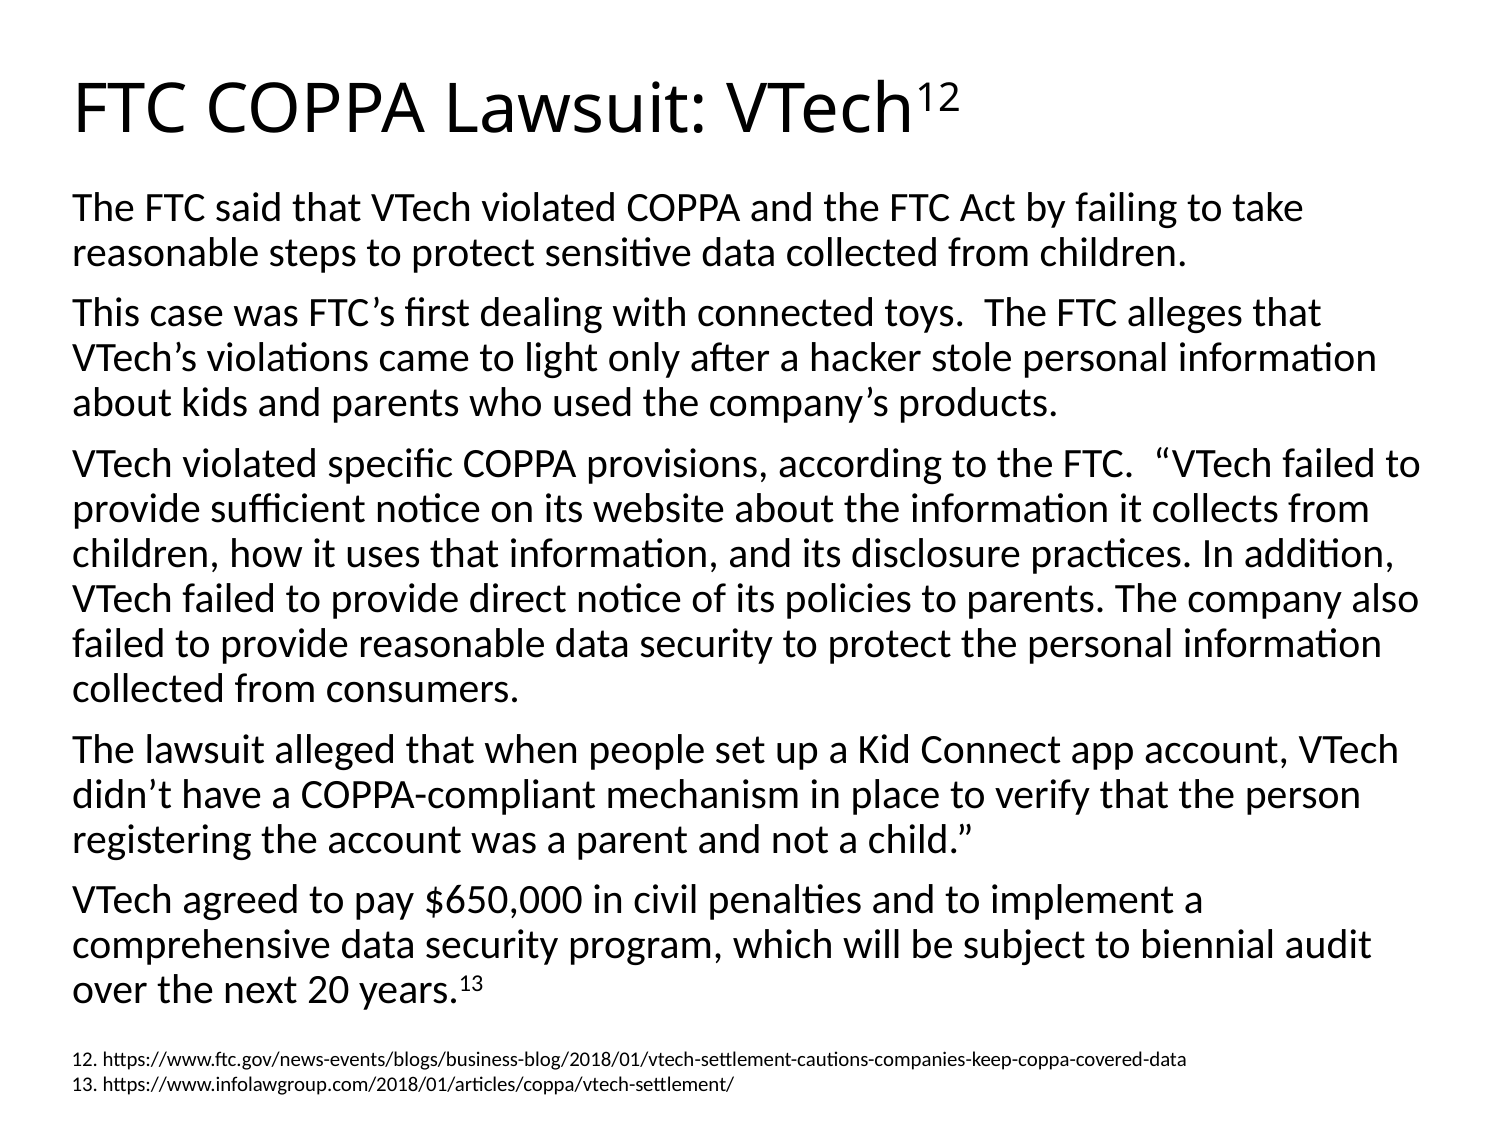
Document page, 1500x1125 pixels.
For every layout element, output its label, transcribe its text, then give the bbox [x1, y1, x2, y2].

list The FTC said that VTech violated COPPA and the FTC Act by failing to take reasonable steps to protect sensitive data collected from children. This case was FTC’s first dealing with connected toys. The FTC alleges that VTech’s violations came to light only after a hacker stole personal information about kids and parents who used the company’s products. VTech violated specific COPPA provisions, according to the FTC. “VTech failed to provide sufficient notice on its website about the information it collects from children, how it uses that information, and its disclosure practices. In addition, VTech failed to provide direct notice of its policies to parents. The company also failed to provide reasonable data security to protect the personal information collected from consumers. The lawsuit alleged that when people set up a Kid Connect app account, VTech didn’t have a COPPA-compliant mechanism in place to verify that the person registering the account was a parent and not a child.” VTech agreed to pay $650,000 in civil penalties and to implement a comprehensive data security program, which will be subject to biennial audit over the next 20 years.13 [56, 177, 1444, 1038]
text_box 12. https://www.ftc.gov/news-events/blogs/business-blog/2018/01/vtech-settlement-cautions-companies-keep-coppa-covered-data 13. https://www.infolawgroup.com/2018/01/articles/coppa/vtech-settlement/ [56, 1038, 1444, 1103]
title FTC COPPA Lawsuit: VTech12 [56, 31, 1351, 177]
